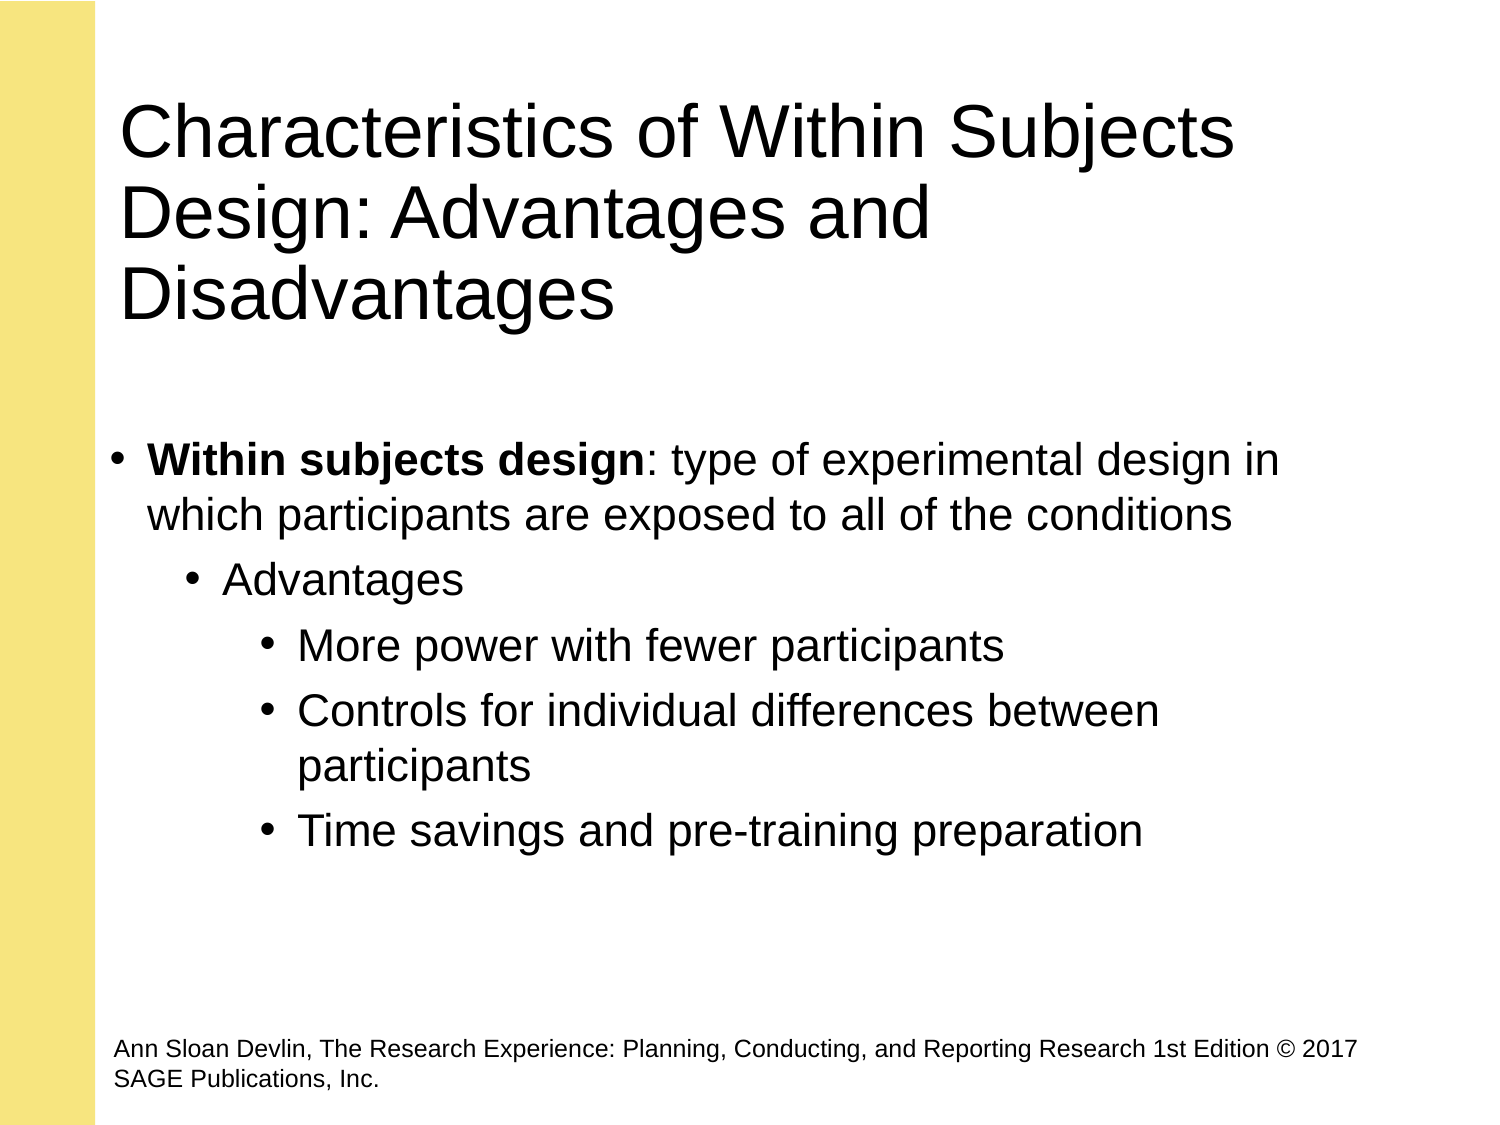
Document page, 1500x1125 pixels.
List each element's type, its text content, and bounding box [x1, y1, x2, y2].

picture [0, 1, 96, 1125]
list Within subjects design: type of experimental design in which participants are exposed to all of the conditions Advantages More power with fewer participants Controls for individual differences between participants Time savings and pre-training preparation [94, 422, 1389, 879]
title Characteristics of Within Subjects Design: Advantages and Disadvantages [104, 99, 1399, 329]
